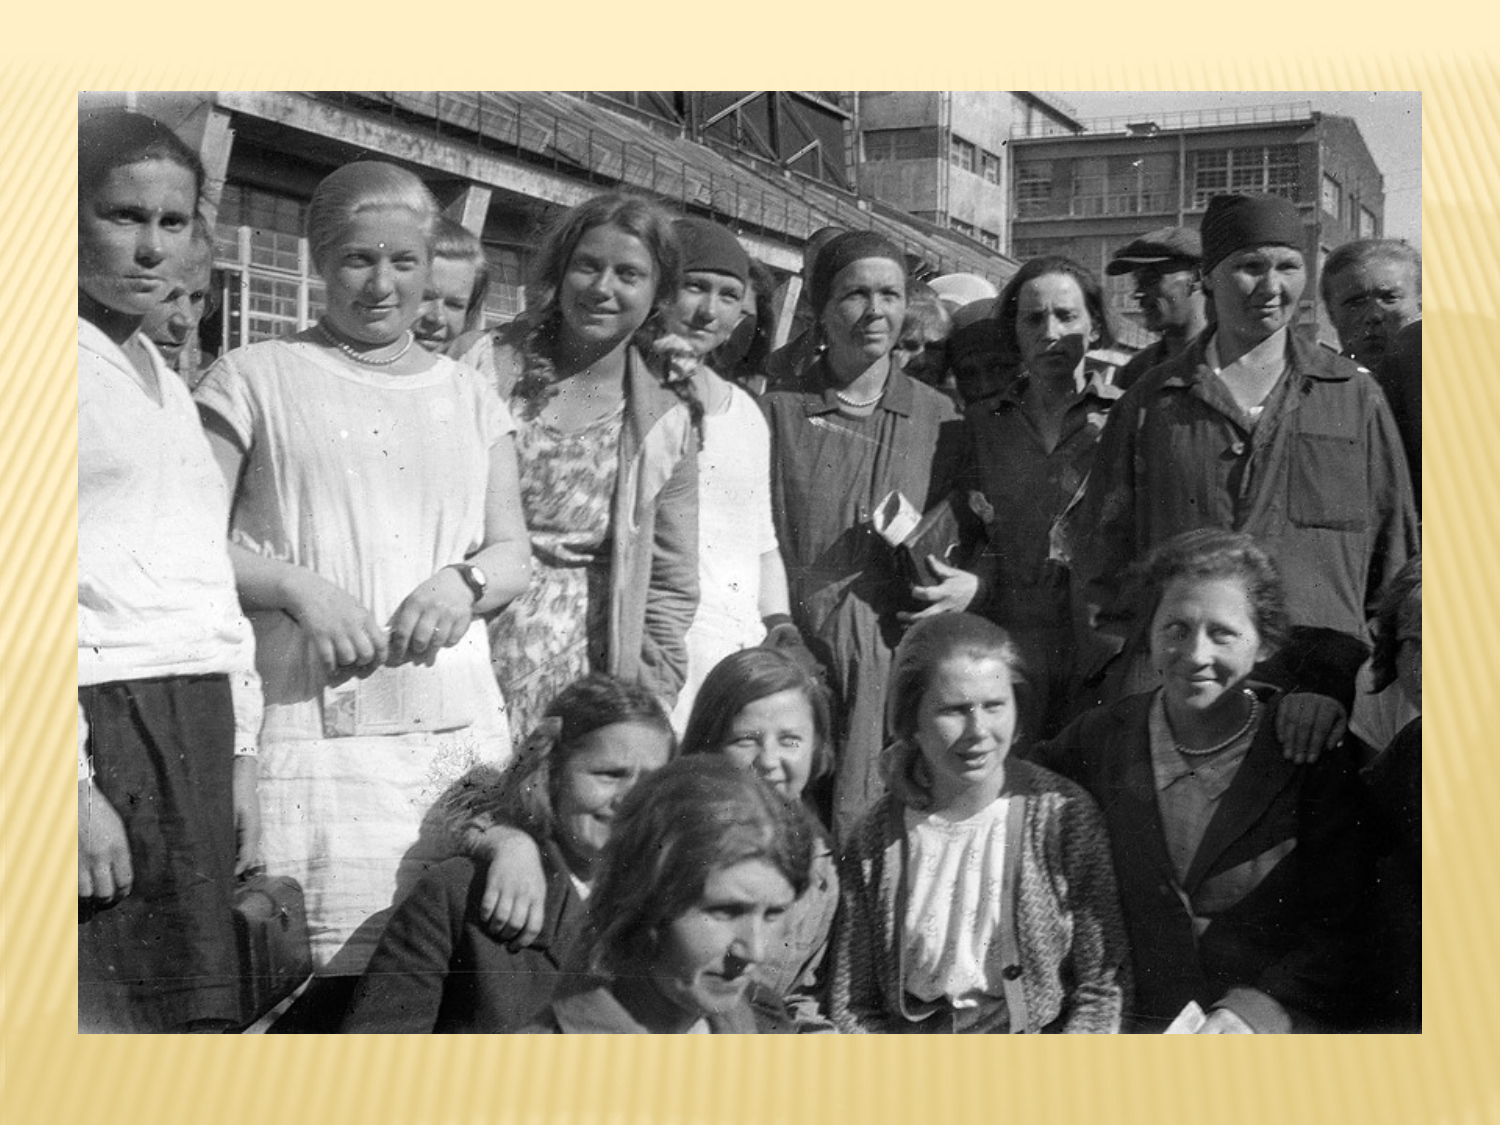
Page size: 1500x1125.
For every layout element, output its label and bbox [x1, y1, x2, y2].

picture [77, 91, 1423, 1034]
